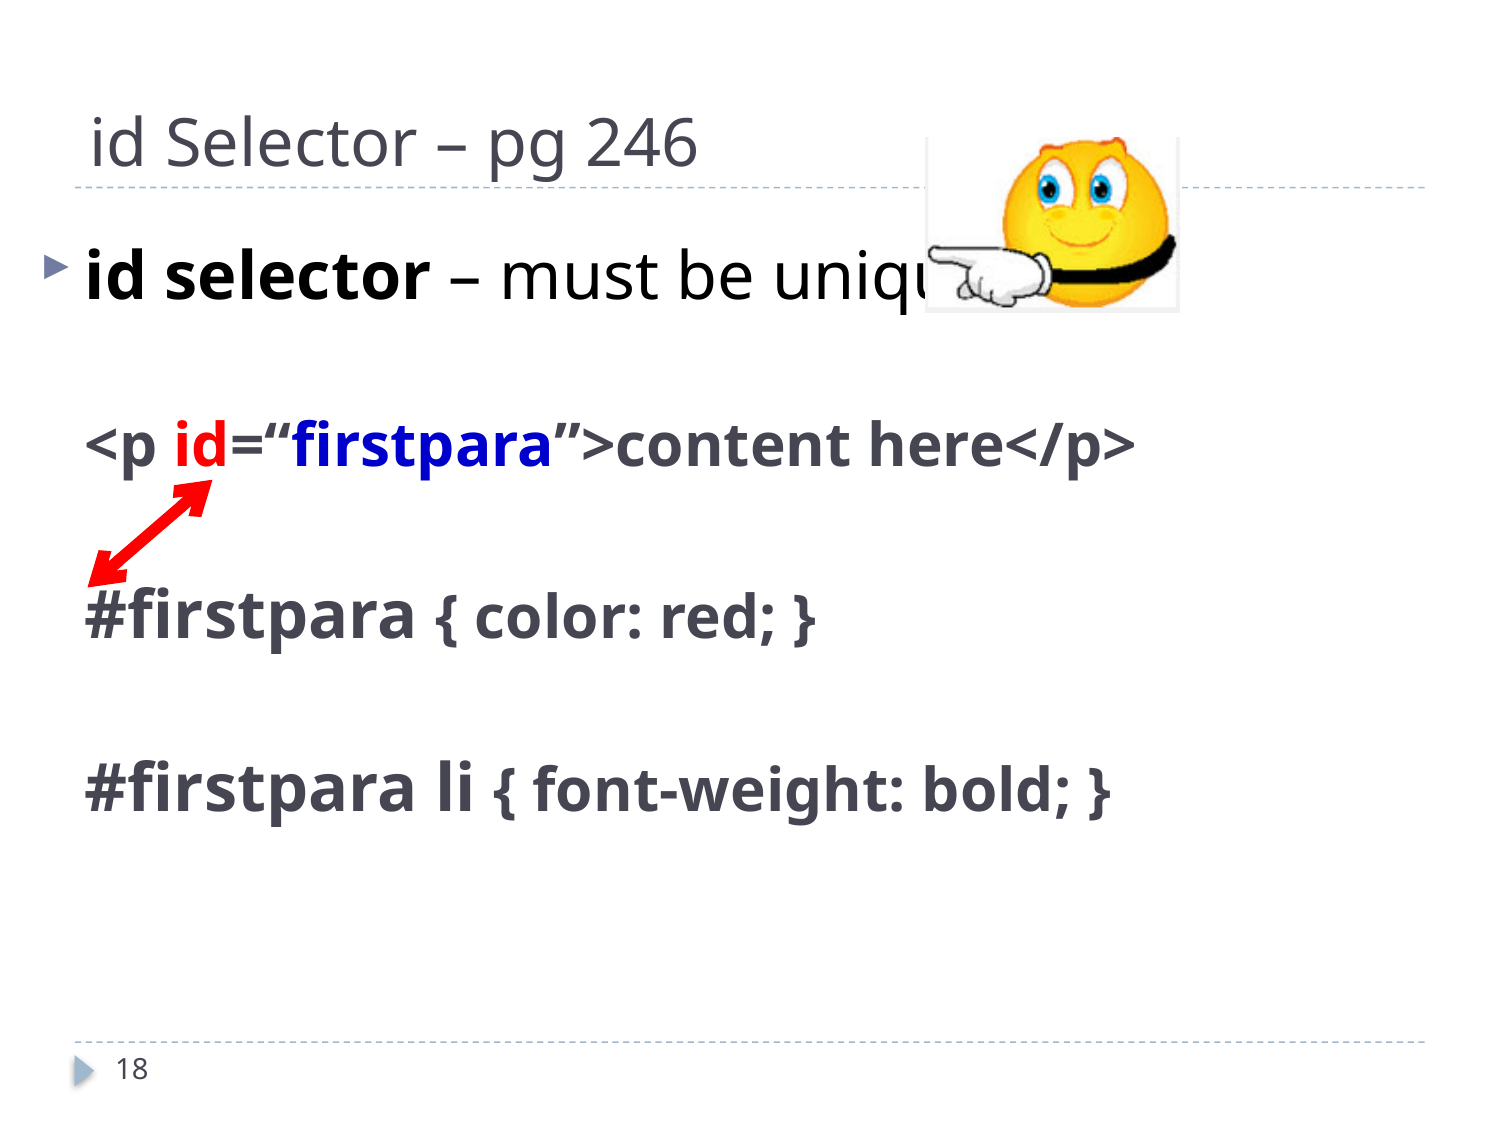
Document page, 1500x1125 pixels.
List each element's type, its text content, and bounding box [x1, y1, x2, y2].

picture [923, 137, 1180, 313]
slide_number 18 [100, 1042, 426, 1103]
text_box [87, 479, 213, 588]
title id Selector – pg 246 [75, 24, 1425, 188]
list id selector – must be unique <p id=“firstpara”>content here</p> #firstpara { color: red; } #firstpara li { font-weight: bold; } [24, 224, 1488, 1025]
